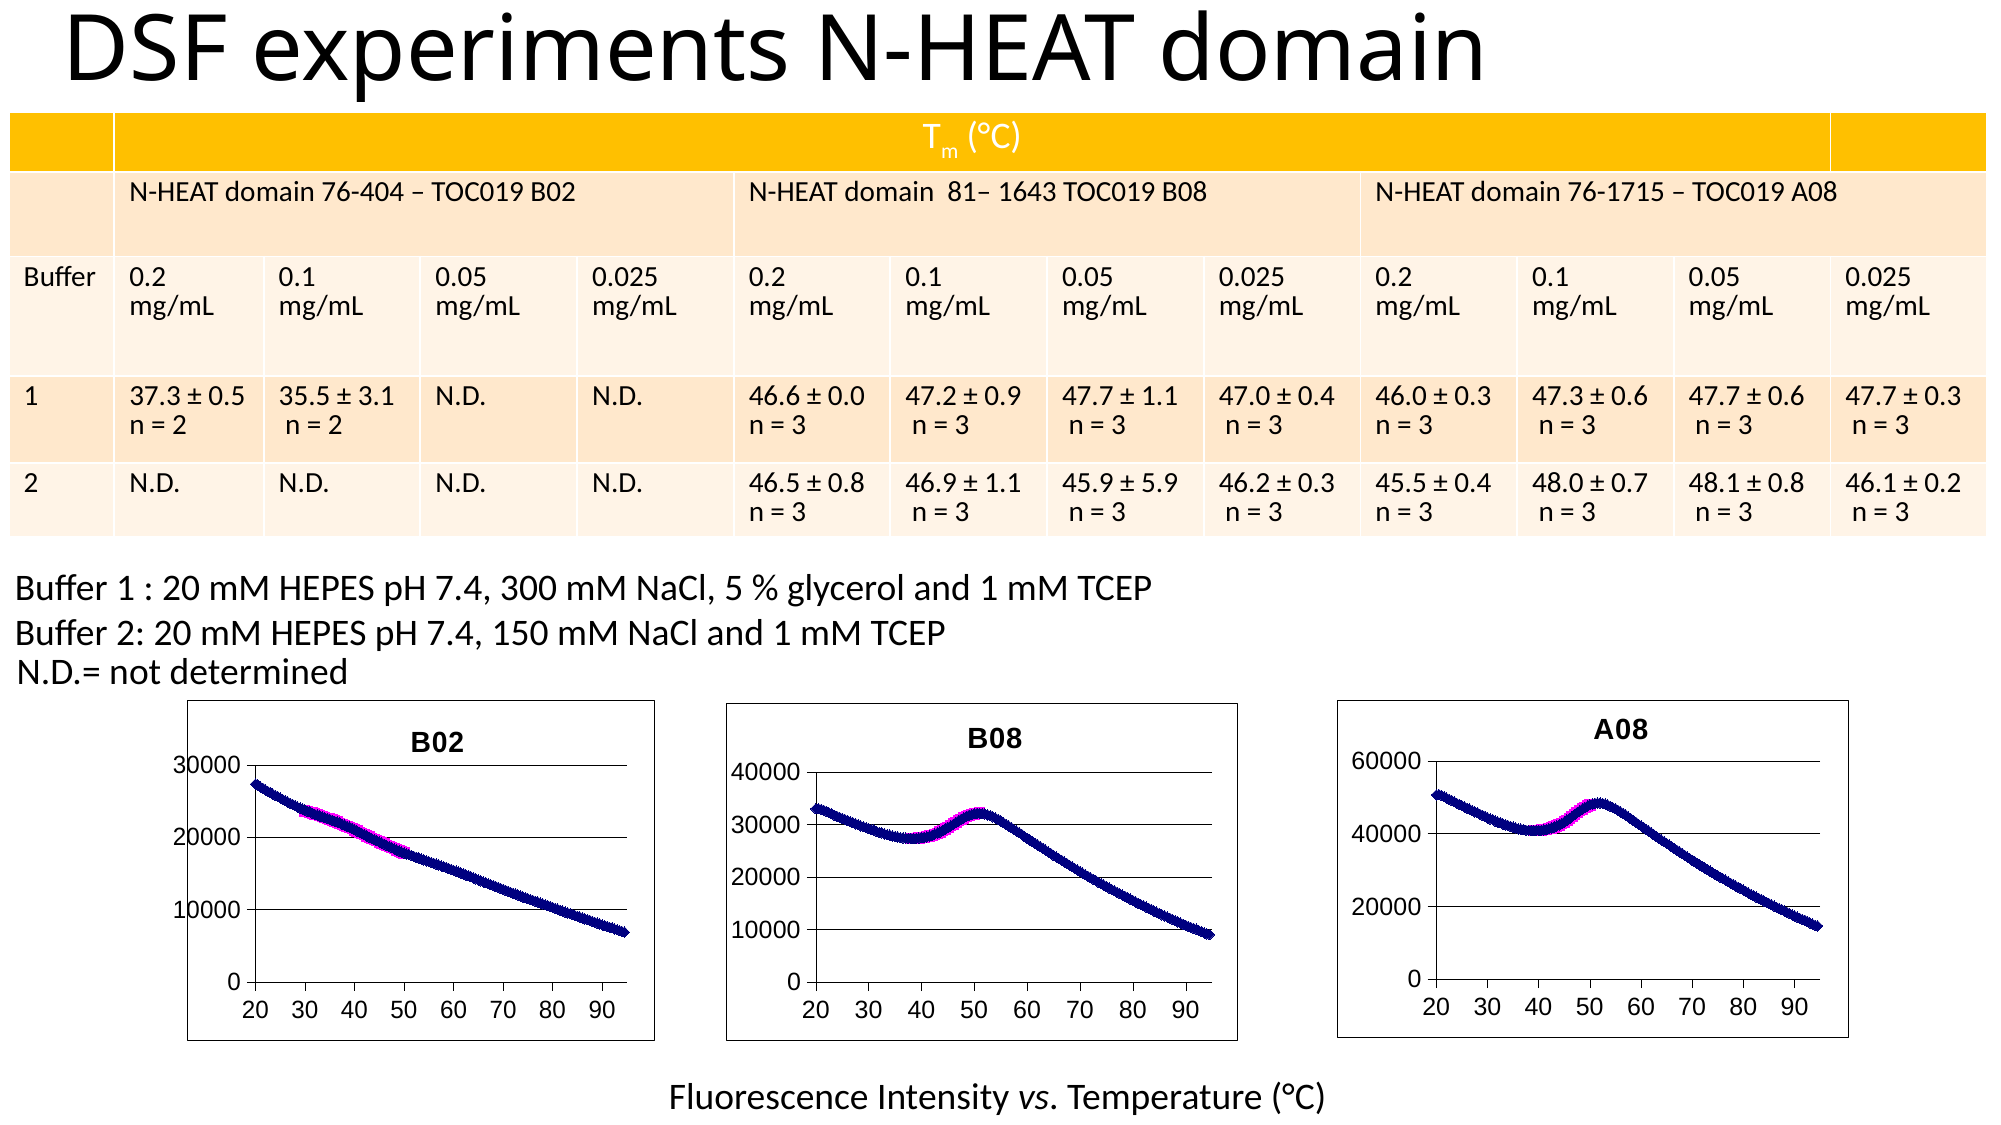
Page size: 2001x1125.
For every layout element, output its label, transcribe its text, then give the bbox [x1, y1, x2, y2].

table_cell 47.7 ± 0.3 n = 3 [1831, 377, 1986, 462]
table_cell N.D. [578, 377, 733, 462]
table_cell N.D. [265, 464, 419, 536]
table_cell 0.1 mg/mL [891, 257, 1046, 375]
table_cell N.D. [578, 464, 733, 536]
title DSF experiments N-HEAT domain [47, 0, 1773, 111]
table_cell 0.025 mg/mL [1831, 257, 1986, 375]
table_cell N-HEAT domain 81– 1643 TOC019 B08 [735, 173, 1360, 256]
table_cell 0.05 mg/mL [1048, 257, 1203, 375]
table_header Tm (°C) [115, 113, 1830, 171]
table_cell 46.9 ± 1.1 n = 3 [891, 464, 1046, 536]
table_cell 48.0 ± 0.7 n = 3 [1518, 464, 1673, 536]
table_cell 47.3 ± 0.6 n = 3 [1518, 377, 1673, 462]
text_box Fluorescence Intensity vs. Temperature (°C) [654, 1064, 1350, 1125]
table_cell 45.9 ± 5.9 n = 3 [1048, 464, 1203, 536]
table_cell 47.7 ± 0.6 n = 3 [1675, 377, 1830, 462]
table_cell 46.6 ± 0.0 n = 3 [735, 377, 889, 462]
table_cell 46.5 ± 0.8 n = 3 [735, 464, 889, 536]
table_cell 0.1 mg/mL [265, 257, 419, 375]
table_cell 0.05 mg/mL [1675, 257, 1830, 375]
text_box Buffer 1 : 20 mM HEPES pH 7.4, 300 mM NaCl, 5 % glycerol and 1 mM TCEP Buffer 2: 20 mM HEPES pH 7.4, 150 mM NaCl and 1 mM TCEP [0, 555, 1338, 661]
table_cell 1 [10, 377, 113, 462]
table_cell 0.1 mg/mL [1518, 257, 1673, 375]
table_cell 46.2 ± 0.3 n = 3 [1205, 464, 1360, 536]
table_cell 47.2 ± 0.9 n = 3 [891, 377, 1046, 462]
table_header [10, 113, 113, 171]
table_cell 47.0 ± 0.4 n = 3 [1205, 377, 1360, 462]
table_cell 47.7 ± 1.1 n = 3 [1048, 377, 1203, 462]
text_box N.D.= not determined [1, 639, 364, 700]
table_header [1831, 113, 1986, 171]
table_cell 48.1 ± 0.8 n = 3 [1675, 464, 1830, 536]
table_cell 46.0 ± 0.3 n = 3 [1361, 377, 1516, 462]
table_cell 0.2 mg/mL [115, 257, 263, 375]
table_cell Buffer [10, 257, 113, 375]
table_cell [10, 173, 113, 256]
table_cell 35.5 ± 3.1 n = 2 [265, 377, 419, 462]
table_cell 37.3 ± 0.5 n = 2 [115, 377, 263, 462]
table_cell N-HEAT domain 76-1715 – TOC019 A08 [1361, 173, 1986, 256]
chart [172, 700, 655, 1041]
table_cell N-HEAT domain 76-404 – TOC019 B02 [115, 173, 733, 256]
chart [1337, 700, 1849, 1038]
table_cell 0.2 mg/mL [735, 257, 889, 375]
table_cell 0.05 mg/mL [421, 257, 576, 375]
table_cell 0.2 mg/mL [1361, 257, 1516, 375]
table_cell 0.025 mg/mL [578, 257, 733, 375]
table_cell 45.5 ± 0.4 n = 3 [1361, 464, 1516, 536]
table_cell 46.1 ± 0.2 n = 3 [1831, 464, 1986, 536]
table_cell N.D. [421, 377, 576, 462]
table_cell 0.025 mg/mL [1205, 257, 1360, 375]
table_cell N.D. [115, 464, 263, 536]
table_cell N.D. [421, 464, 576, 536]
table_cell 2 [10, 464, 113, 536]
chart [726, 703, 1238, 1041]
